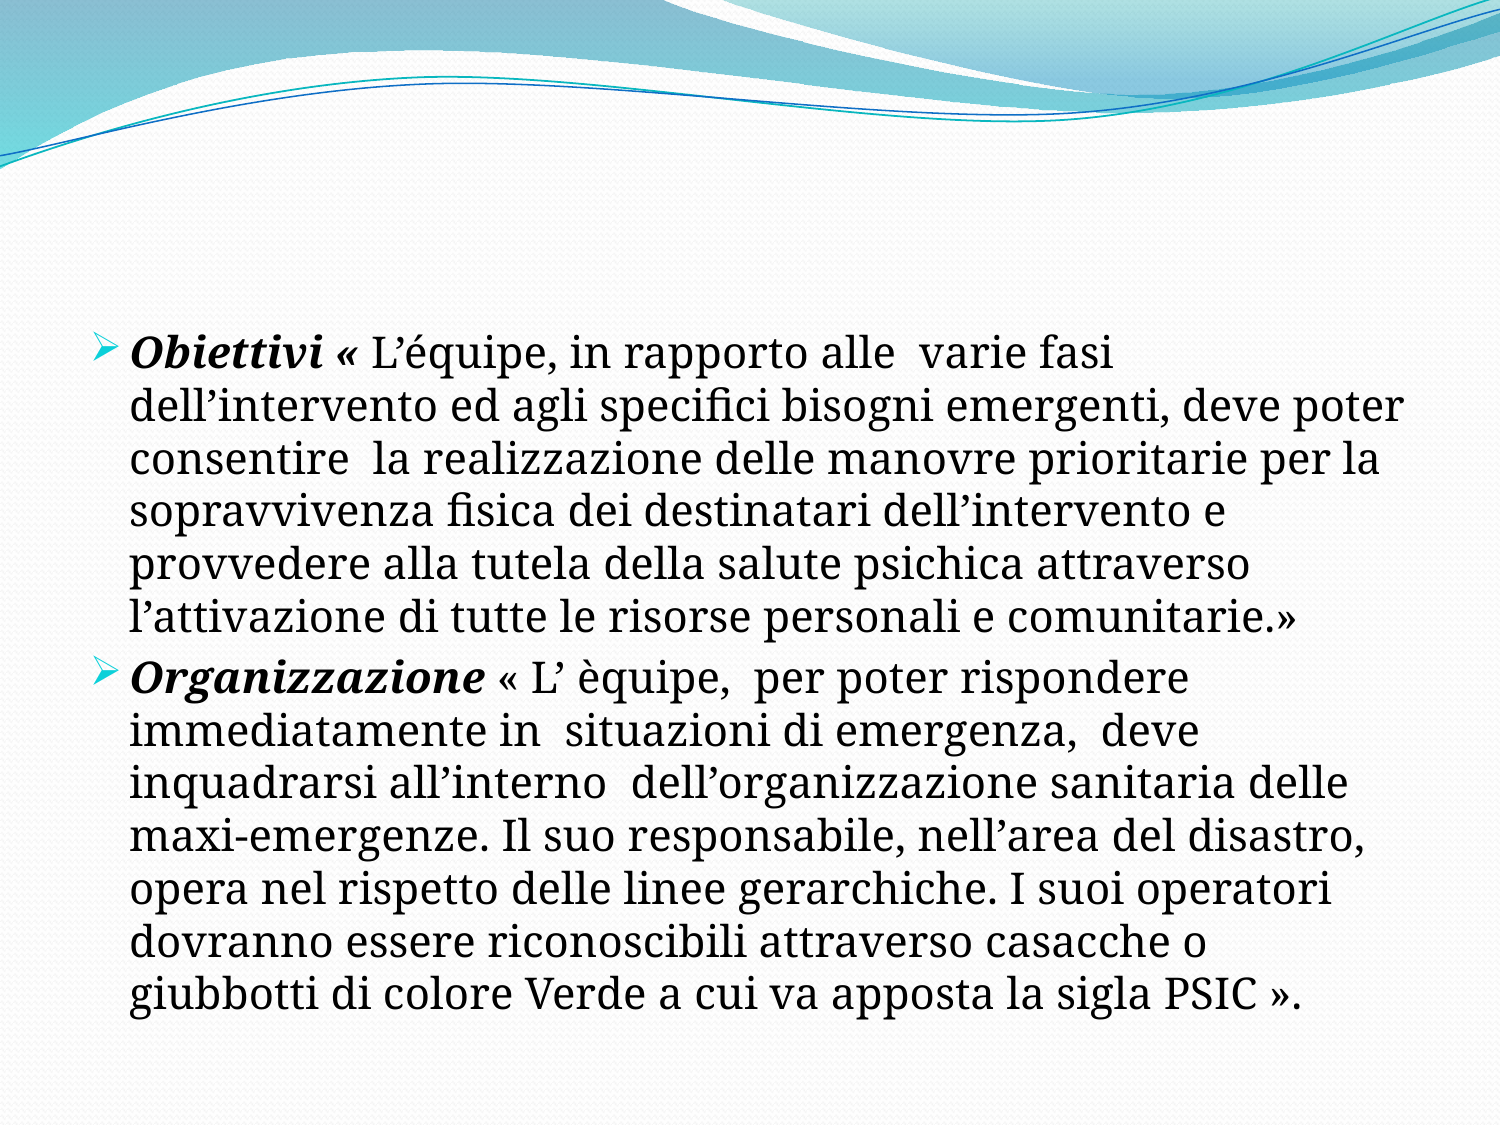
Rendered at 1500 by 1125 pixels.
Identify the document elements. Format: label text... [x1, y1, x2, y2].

list Obiettivi « L’équipe, in rapporto alle varie fasi dell’intervento ed agli specifici bisogni emergenti, deve poter consentire la realizzazione delle manovre prioritarie per la sopravvivenza fisica dei destinatari dell’intervento e provvedere alla tutela della salute psichica attraverso l’attivazione di tutte le risorse personali e comunitarie.» Organizzazione « L’ èquipe, per poter rispondere immediatamente in situazioni di emergenza, deve inquadrarsi all’interno dell’organizzazione sanitaria delle maxi-emergenze. Il suo responsabile, nell’area del disastro, opera nel rispetto delle linee gerarchiche. I suoi operatori dovranno essere riconoscibili attraverso casacche o giubbotti di colore Verde a cui va apposta la sigla PSIC ». [75, 317, 1425, 1038]
